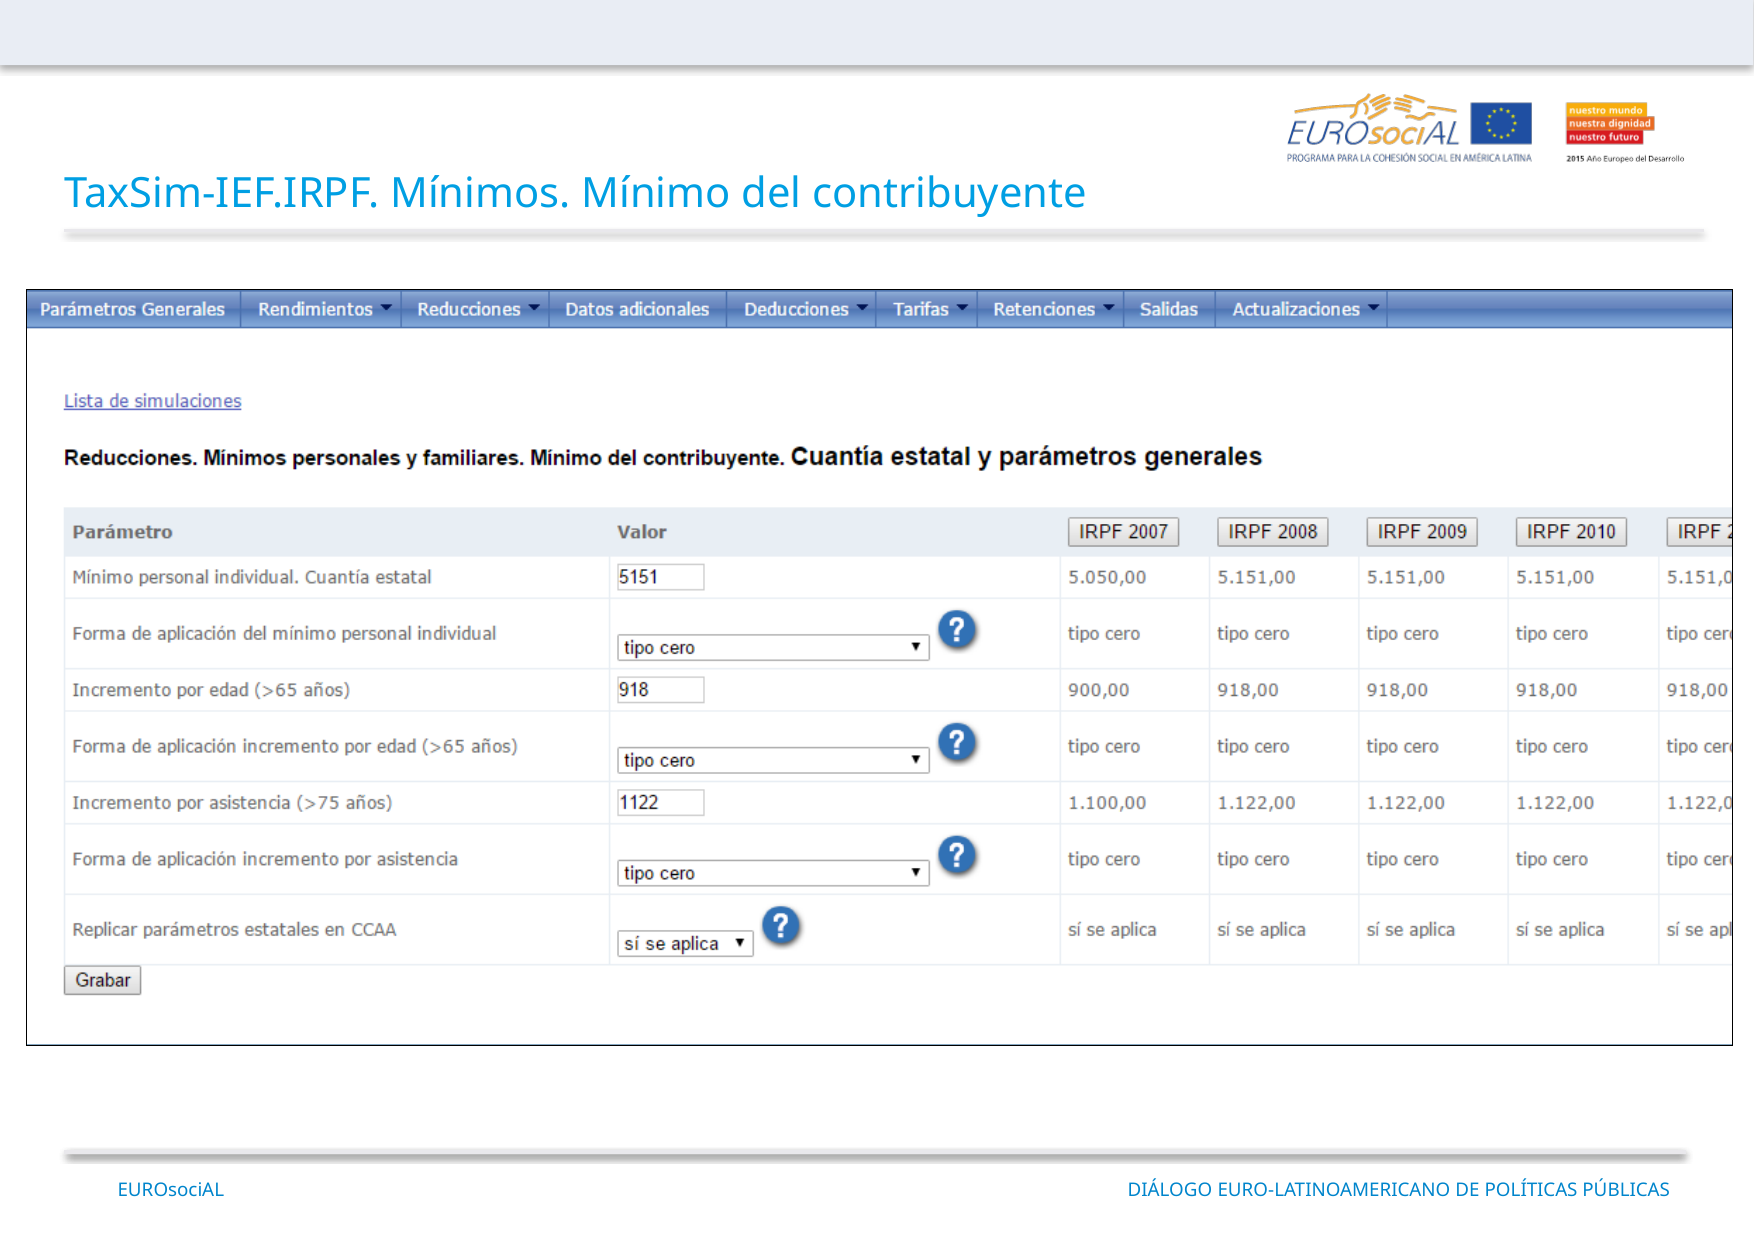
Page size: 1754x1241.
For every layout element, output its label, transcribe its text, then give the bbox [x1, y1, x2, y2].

text_box TaxSim-IEF.IRPF. Mínimos. Mínimo del contribuyente [49, 158, 1628, 233]
picture [1278, 88, 1692, 173]
picture [25, 289, 1733, 1046]
